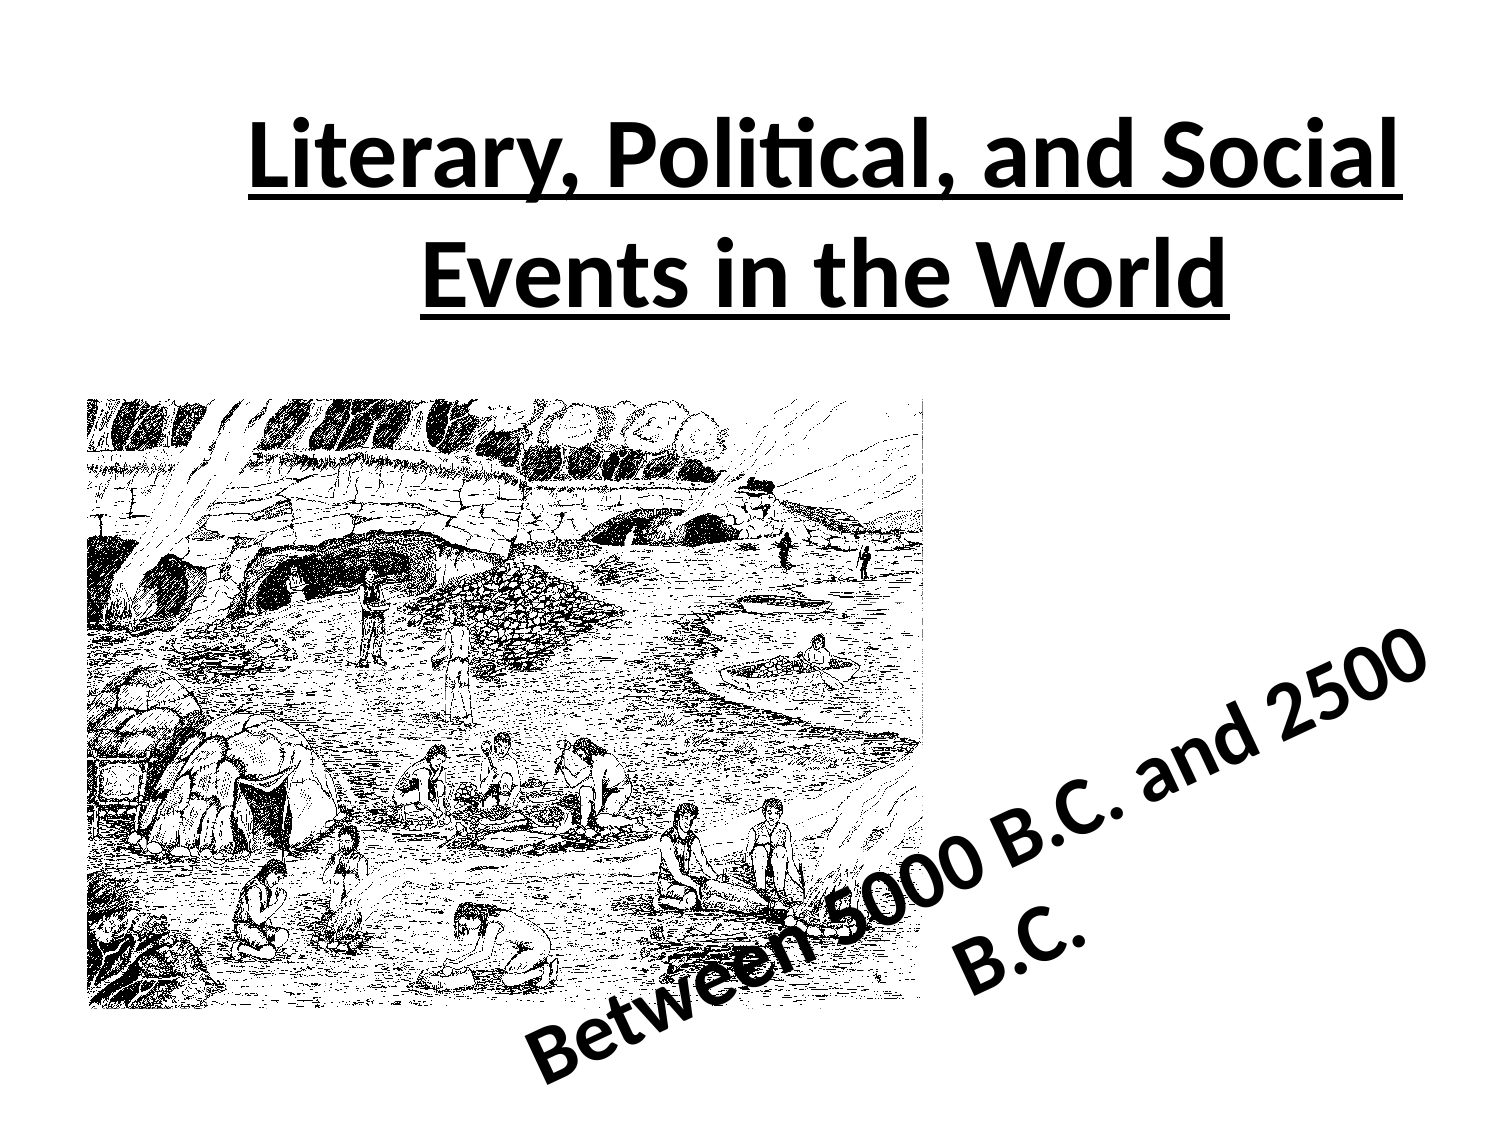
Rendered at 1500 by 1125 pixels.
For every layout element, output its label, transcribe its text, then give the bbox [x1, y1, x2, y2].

picture [86, 399, 923, 1009]
title Literary, Political, and Social Events in the World [187, 24, 1463, 391]
subtitle Between 5000 B.C. and 2500 B.C. [928, 575, 1464, 905]
subtitle Between 5000 B.C. and 2500 B.C. [474, 1017, 687, 1099]
